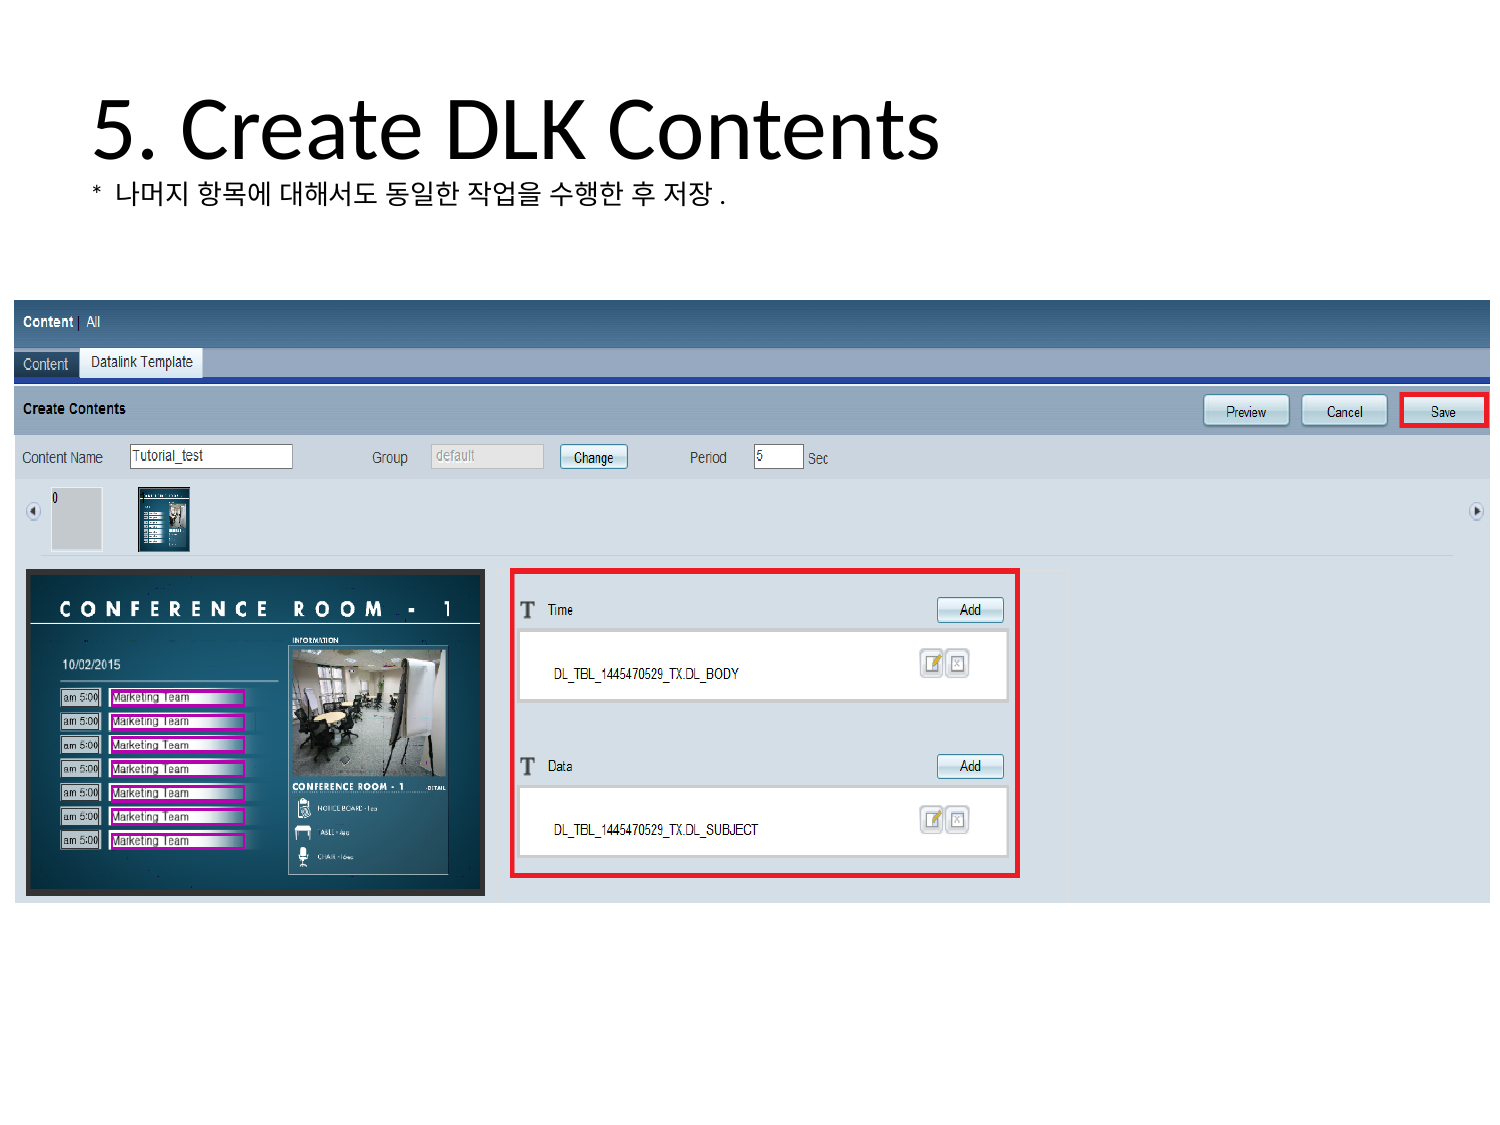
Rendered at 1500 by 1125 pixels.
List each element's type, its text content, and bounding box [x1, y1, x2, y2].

picture [14, 299, 1490, 903]
title 5. Create DLK Contents * 나머지 항목에 대해서도 동일한 작업을 수행한 후 저장. [75, 45, 1425, 233]
